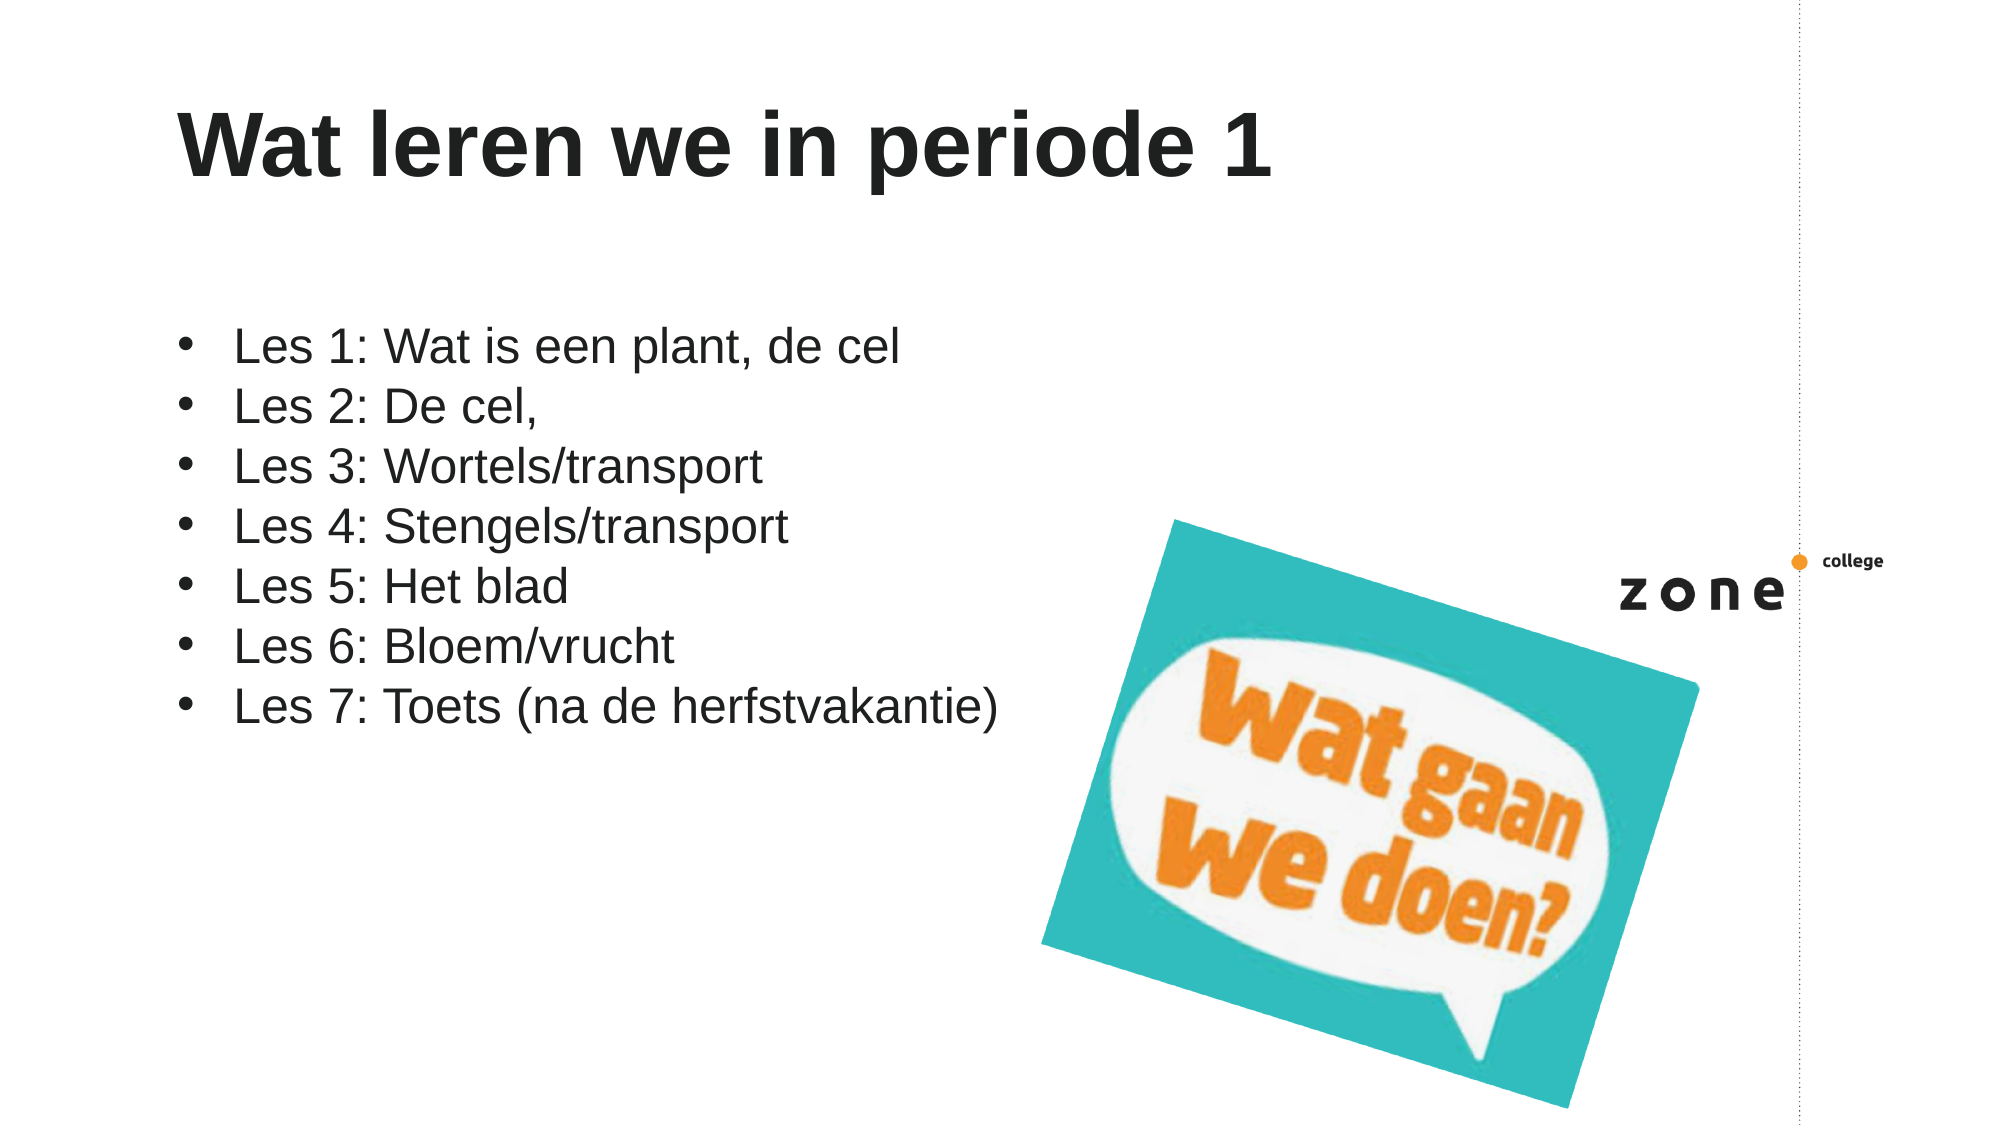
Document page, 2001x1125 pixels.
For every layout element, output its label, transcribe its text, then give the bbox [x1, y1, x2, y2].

title Wat leren we in periode 1 [177, 97, 1471, 261]
picture [1042, 0, 2001, 1125]
list Les 1: Wat is een plant, de cel Les 2: De cel, Les 3: Wortels/transport Les 4: Stengels/transport Les 5: Het blad Les 6: Bloem/vrucht Les 7: Toets (na de herfstvakantie) [177, 313, 1269, 1091]
